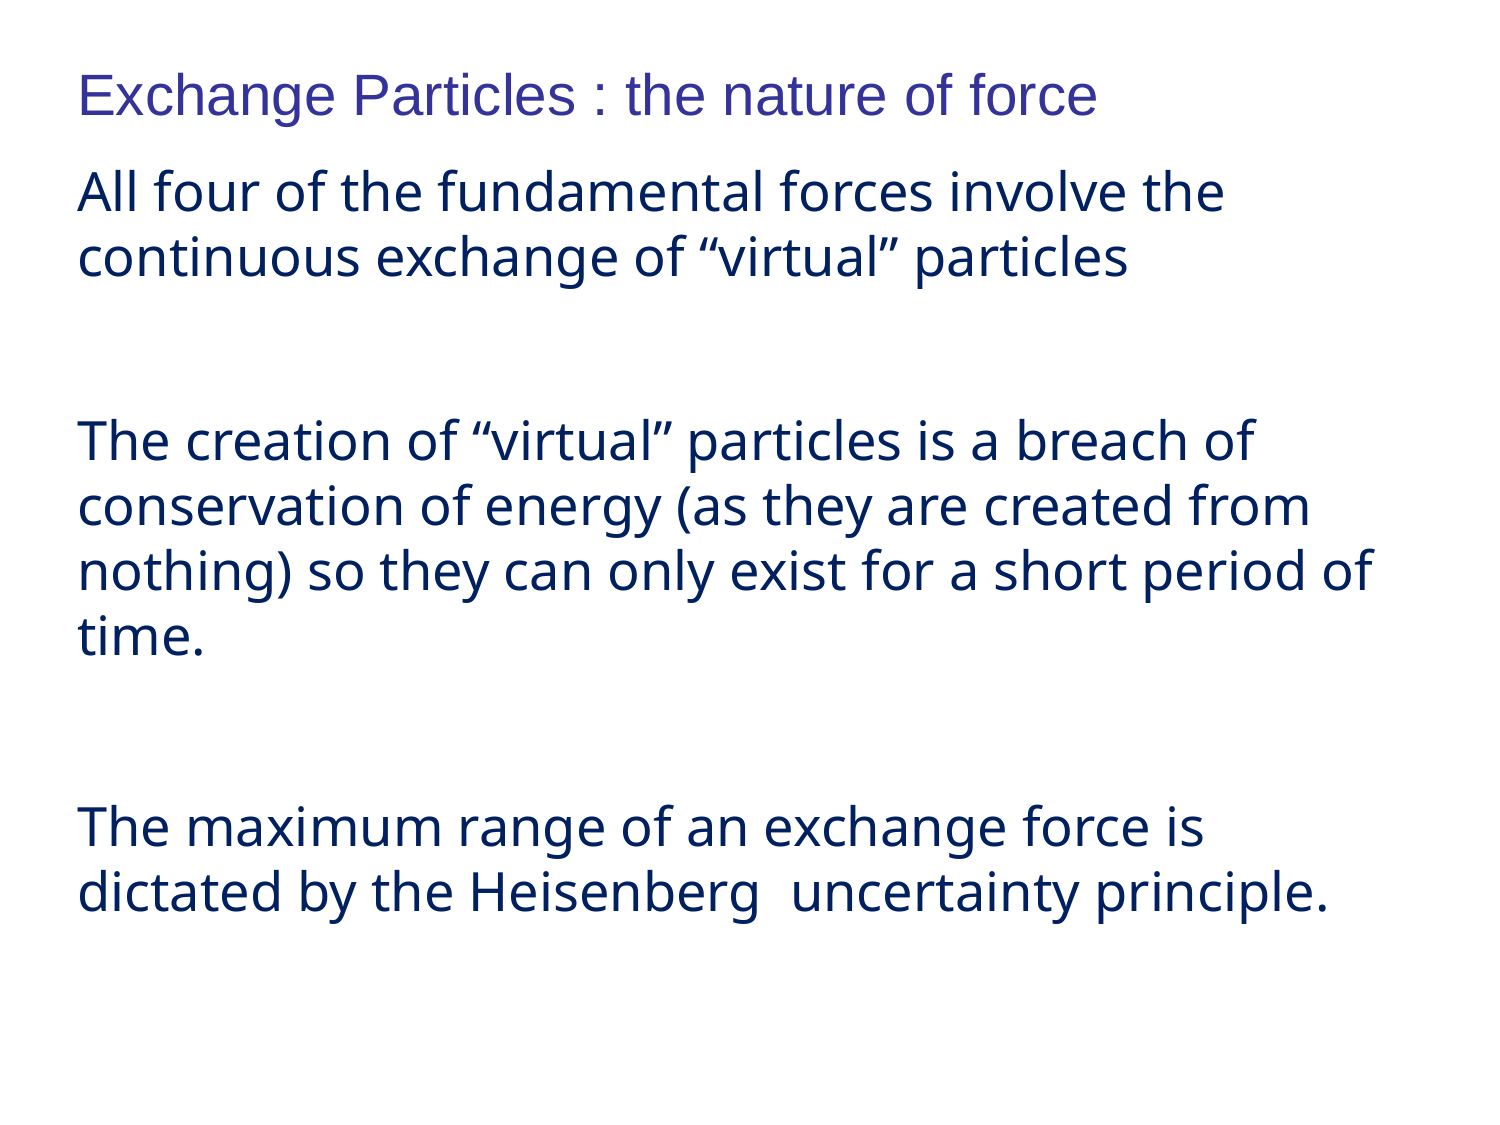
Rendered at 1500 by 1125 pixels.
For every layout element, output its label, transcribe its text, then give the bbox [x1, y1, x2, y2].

text_box All four of the fundamental forces involve the continuous exchange of “virtual” particles The creation of “virtual” particles is a breach of conservation of energy (as they are created from nothing) so they can only exist for a short period of time. The maximum range of an exchange force is dictated by the Heisenberg uncertainty principle. . [62, 149, 1425, 1125]
text_box Exchange Particles : the nature of force [62, 50, 1450, 135]
